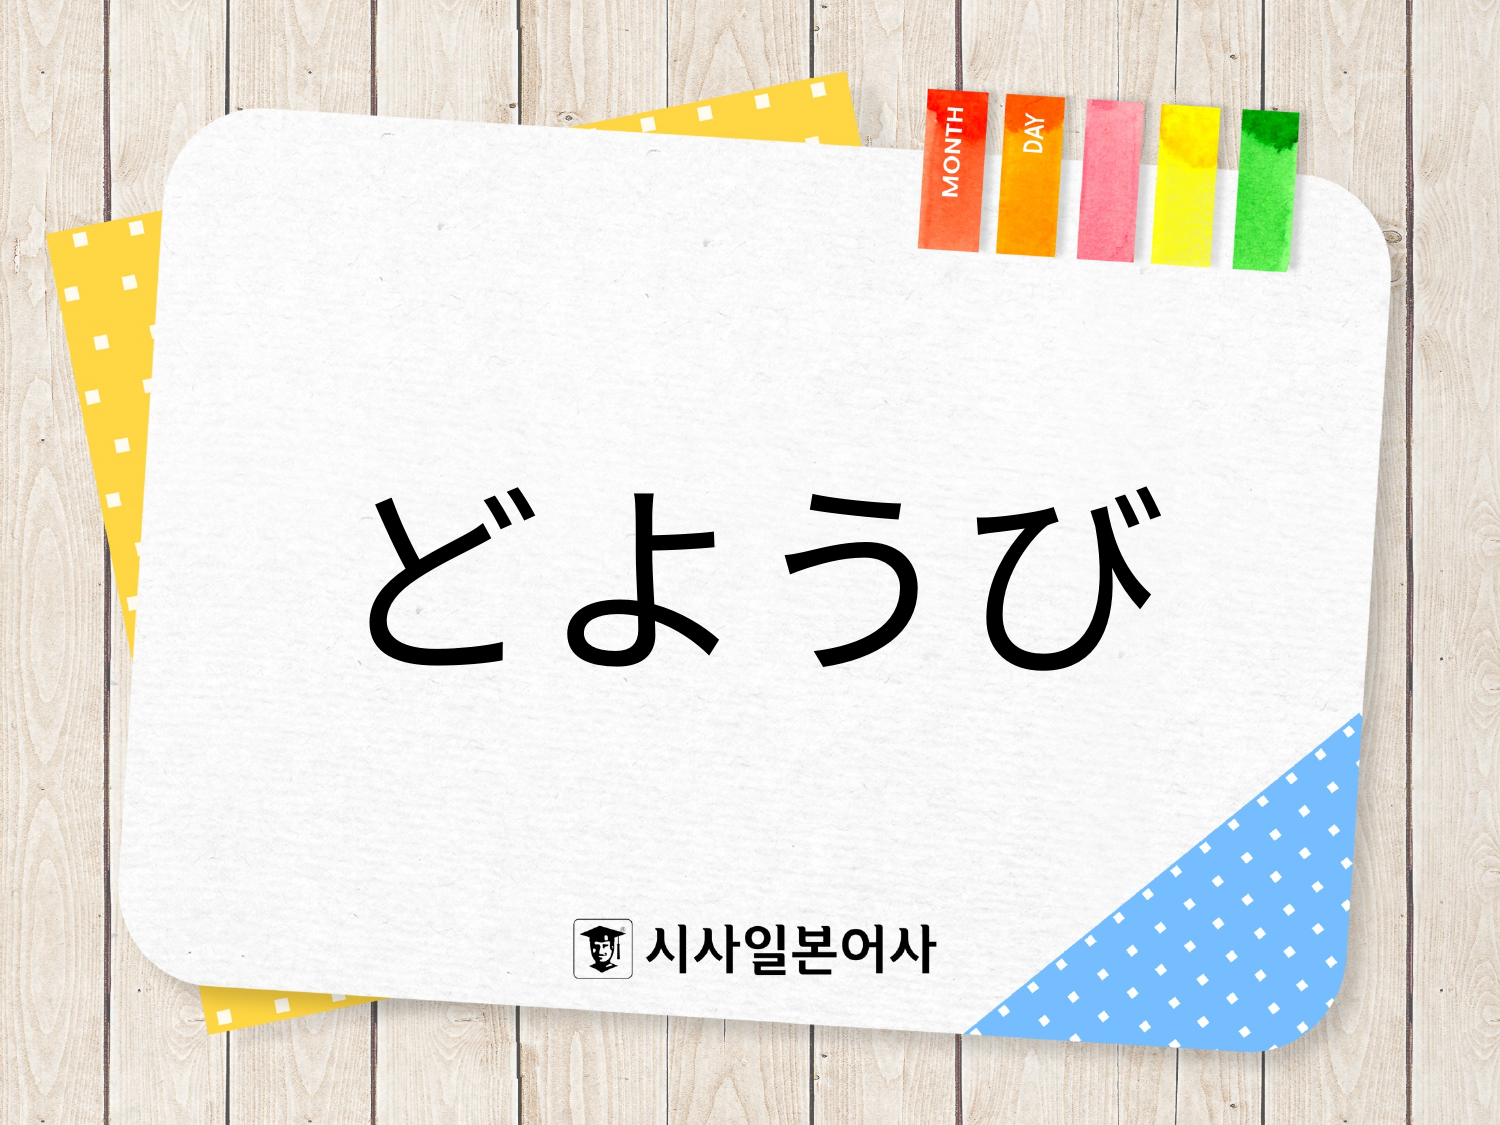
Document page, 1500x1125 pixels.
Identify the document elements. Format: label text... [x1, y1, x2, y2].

picture [0, 0, 1500, 1125]
title どようび [75, 338, 1425, 811]
